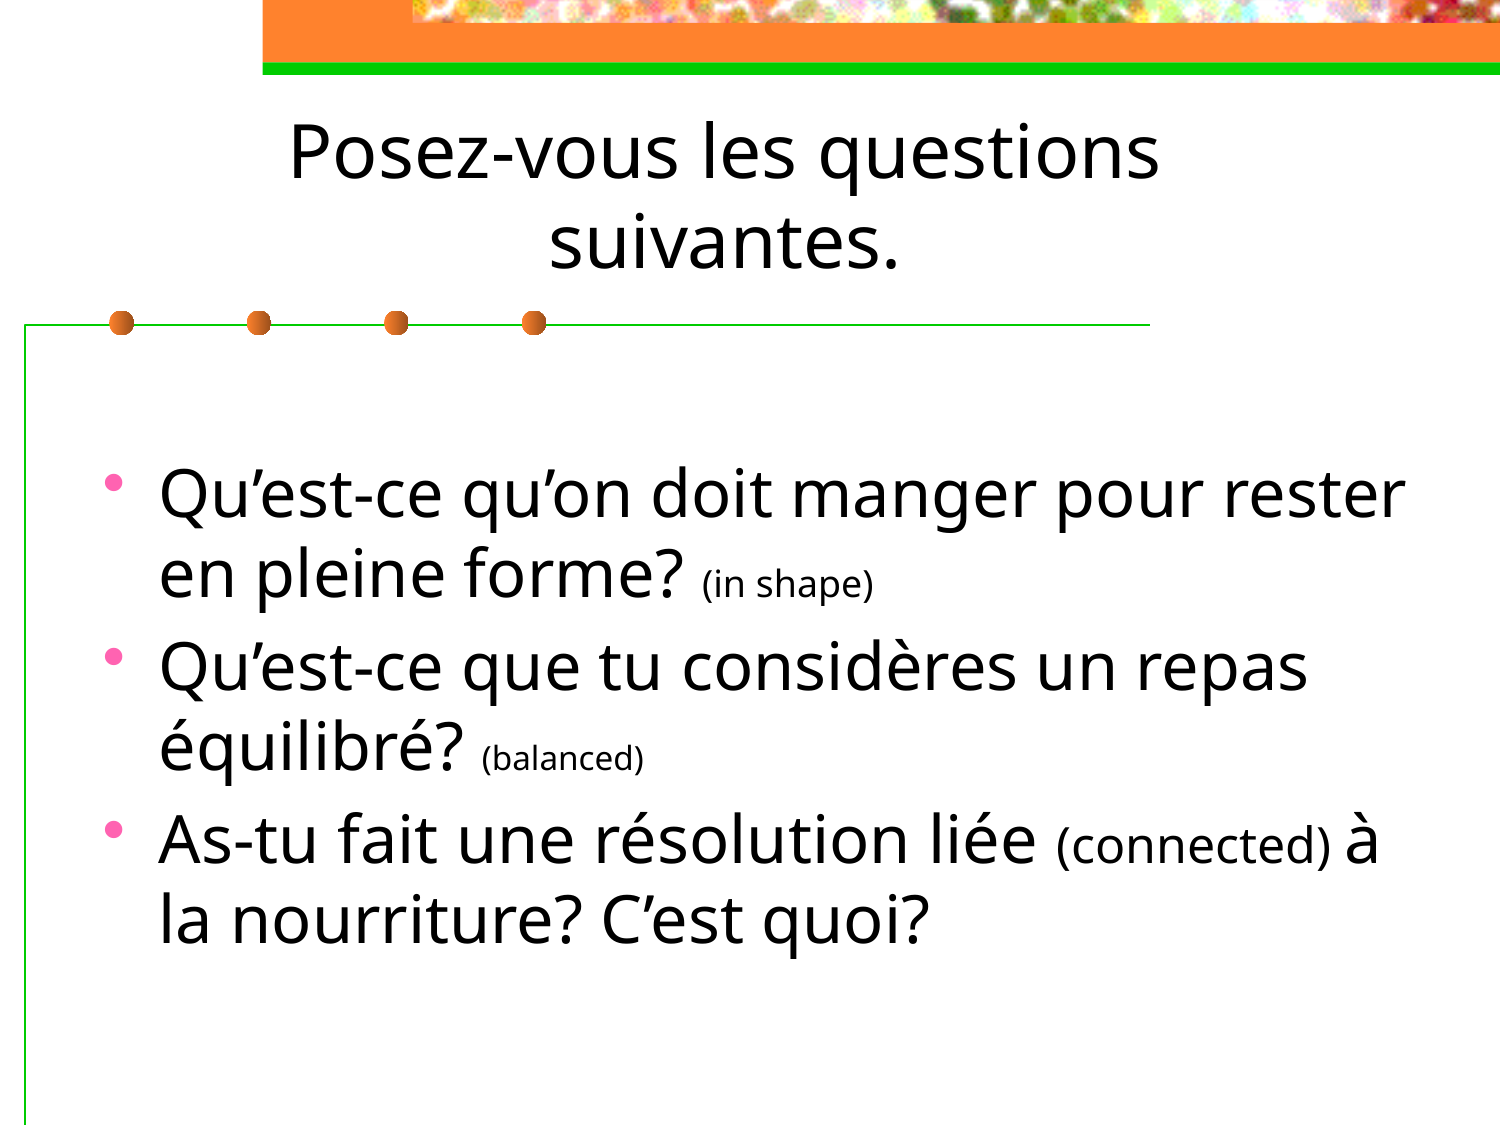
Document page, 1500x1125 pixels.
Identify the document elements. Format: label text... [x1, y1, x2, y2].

title Posez-vous les questions suivantes. [87, 99, 1363, 288]
list Qu’est-ce qu’on doit manger pour rester en pleine forme? (in shape) Qu’est-ce que tu considères un repas équilibré? (balanced) As-tu fait une résolution liée (connected) à la nourriture? C’est quoi? [87, 350, 1450, 1025]
picture [412, 0, 1500, 23]
